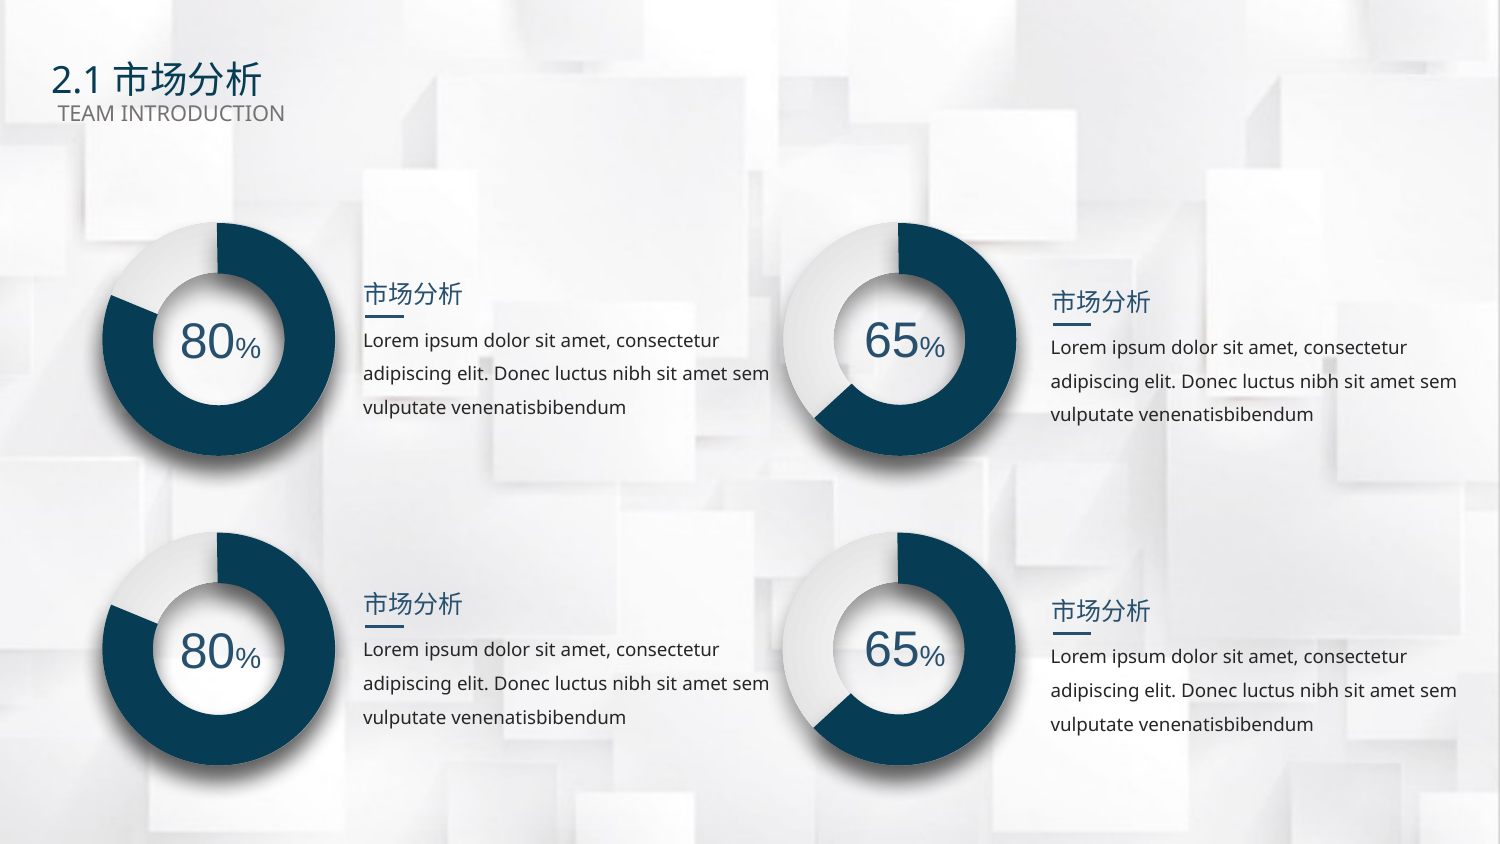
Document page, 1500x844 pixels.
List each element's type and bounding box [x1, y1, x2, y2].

text_box [782, 531, 1482, 766]
text_box [783, 222, 1482, 456]
text_box [102, 222, 783, 456]
text_box [102, 531, 782, 766]
text_box [57, 44, 302, 134]
picture [0, 0, 1500, 844]
